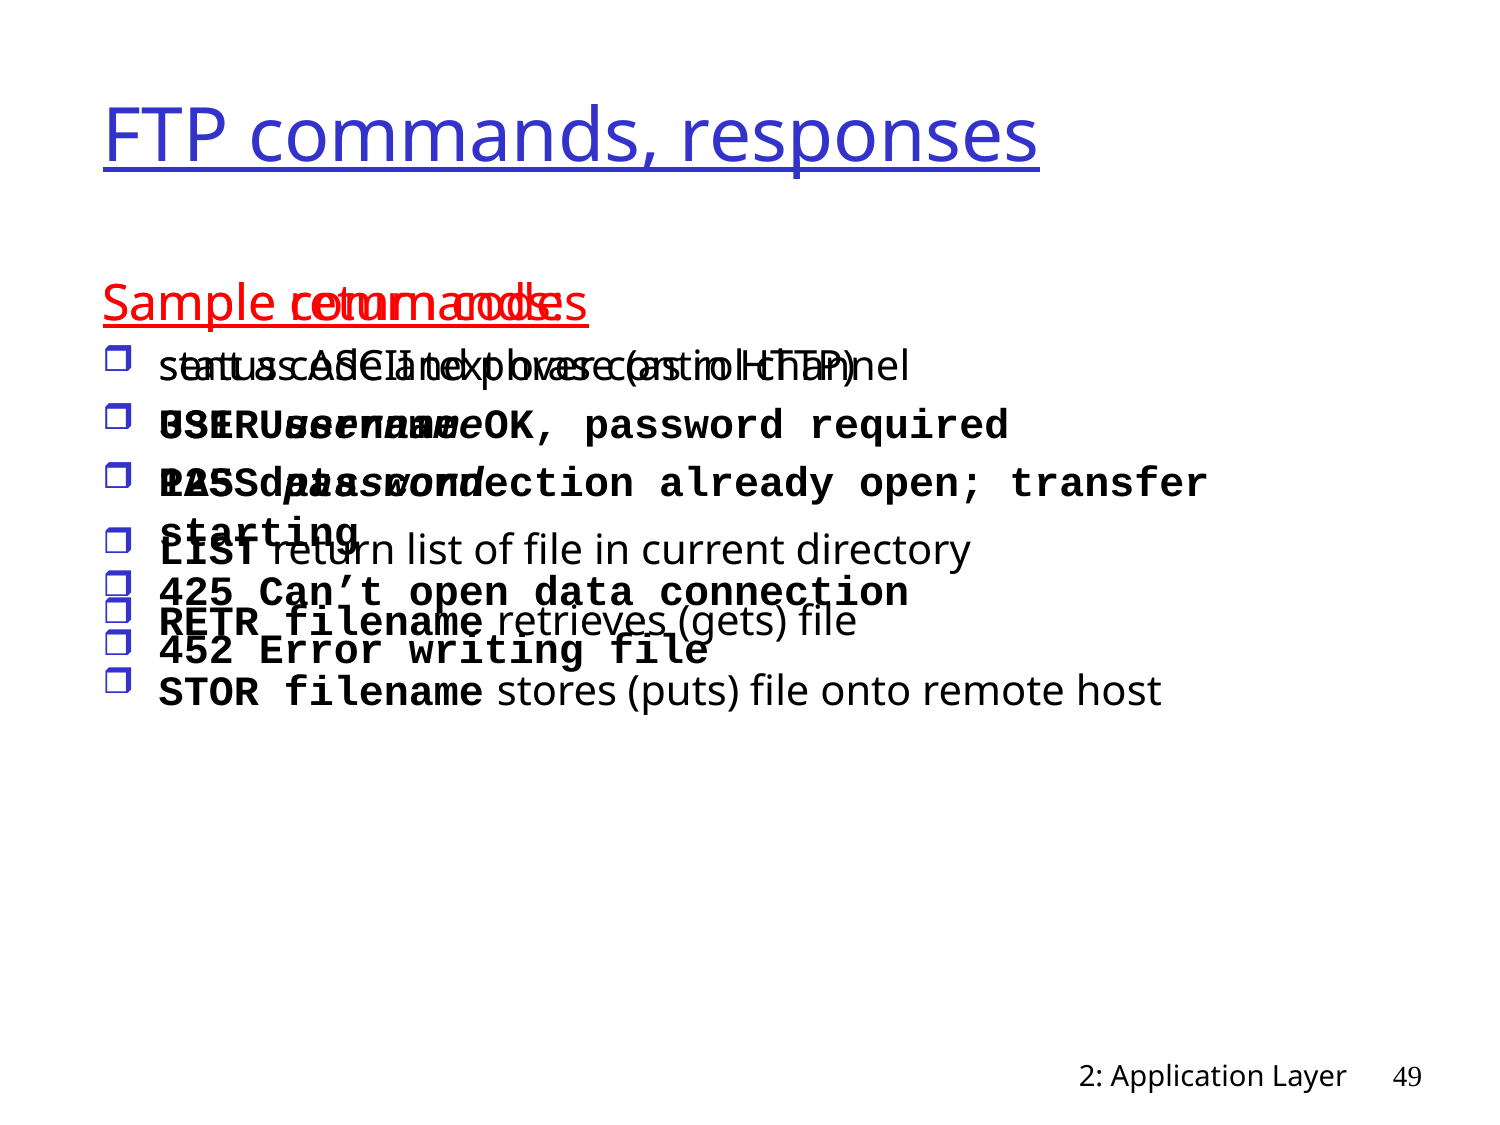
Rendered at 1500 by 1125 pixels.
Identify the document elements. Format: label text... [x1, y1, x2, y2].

list Sample return codes status code and phrase (as in HTTP) 331 Username OK, password required 125 data connection already open; transfer starting 425 Can’t open data connection 452 Error writing file [87, 262, 1363, 1026]
title FTP commands, responses [87, 37, 1363, 226]
footer 2: Application Layer [887, 1049, 1362, 1125]
slide_number 49 [1362, 1049, 1438, 1125]
